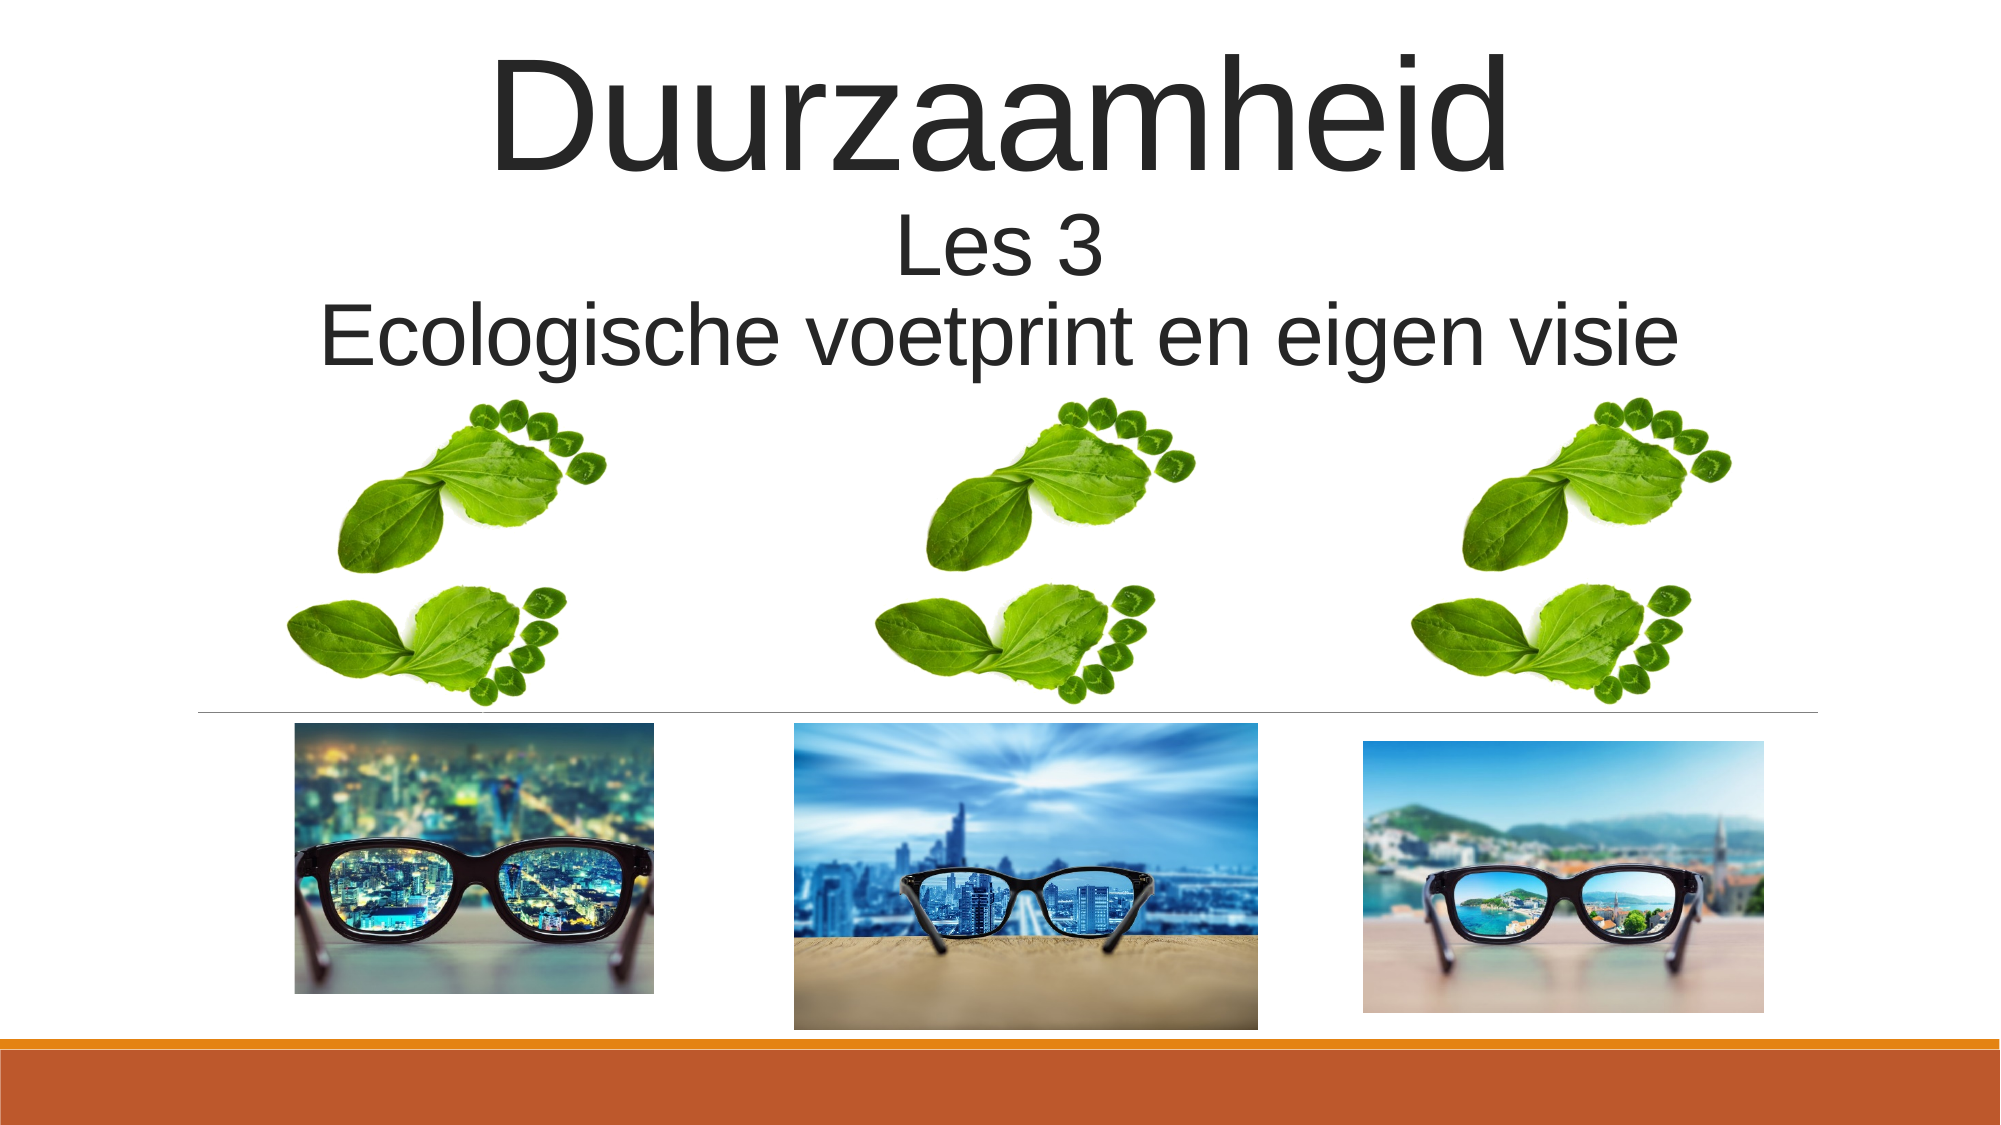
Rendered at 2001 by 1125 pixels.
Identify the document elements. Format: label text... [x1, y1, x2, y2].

picture [1345, 299, 1814, 1013]
title Duurzaamheid Les 3 Ecologische voetprint en eigen visie [149, 0, 1851, 391]
picture [221, 301, 689, 994]
picture [794, 299, 1278, 1031]
